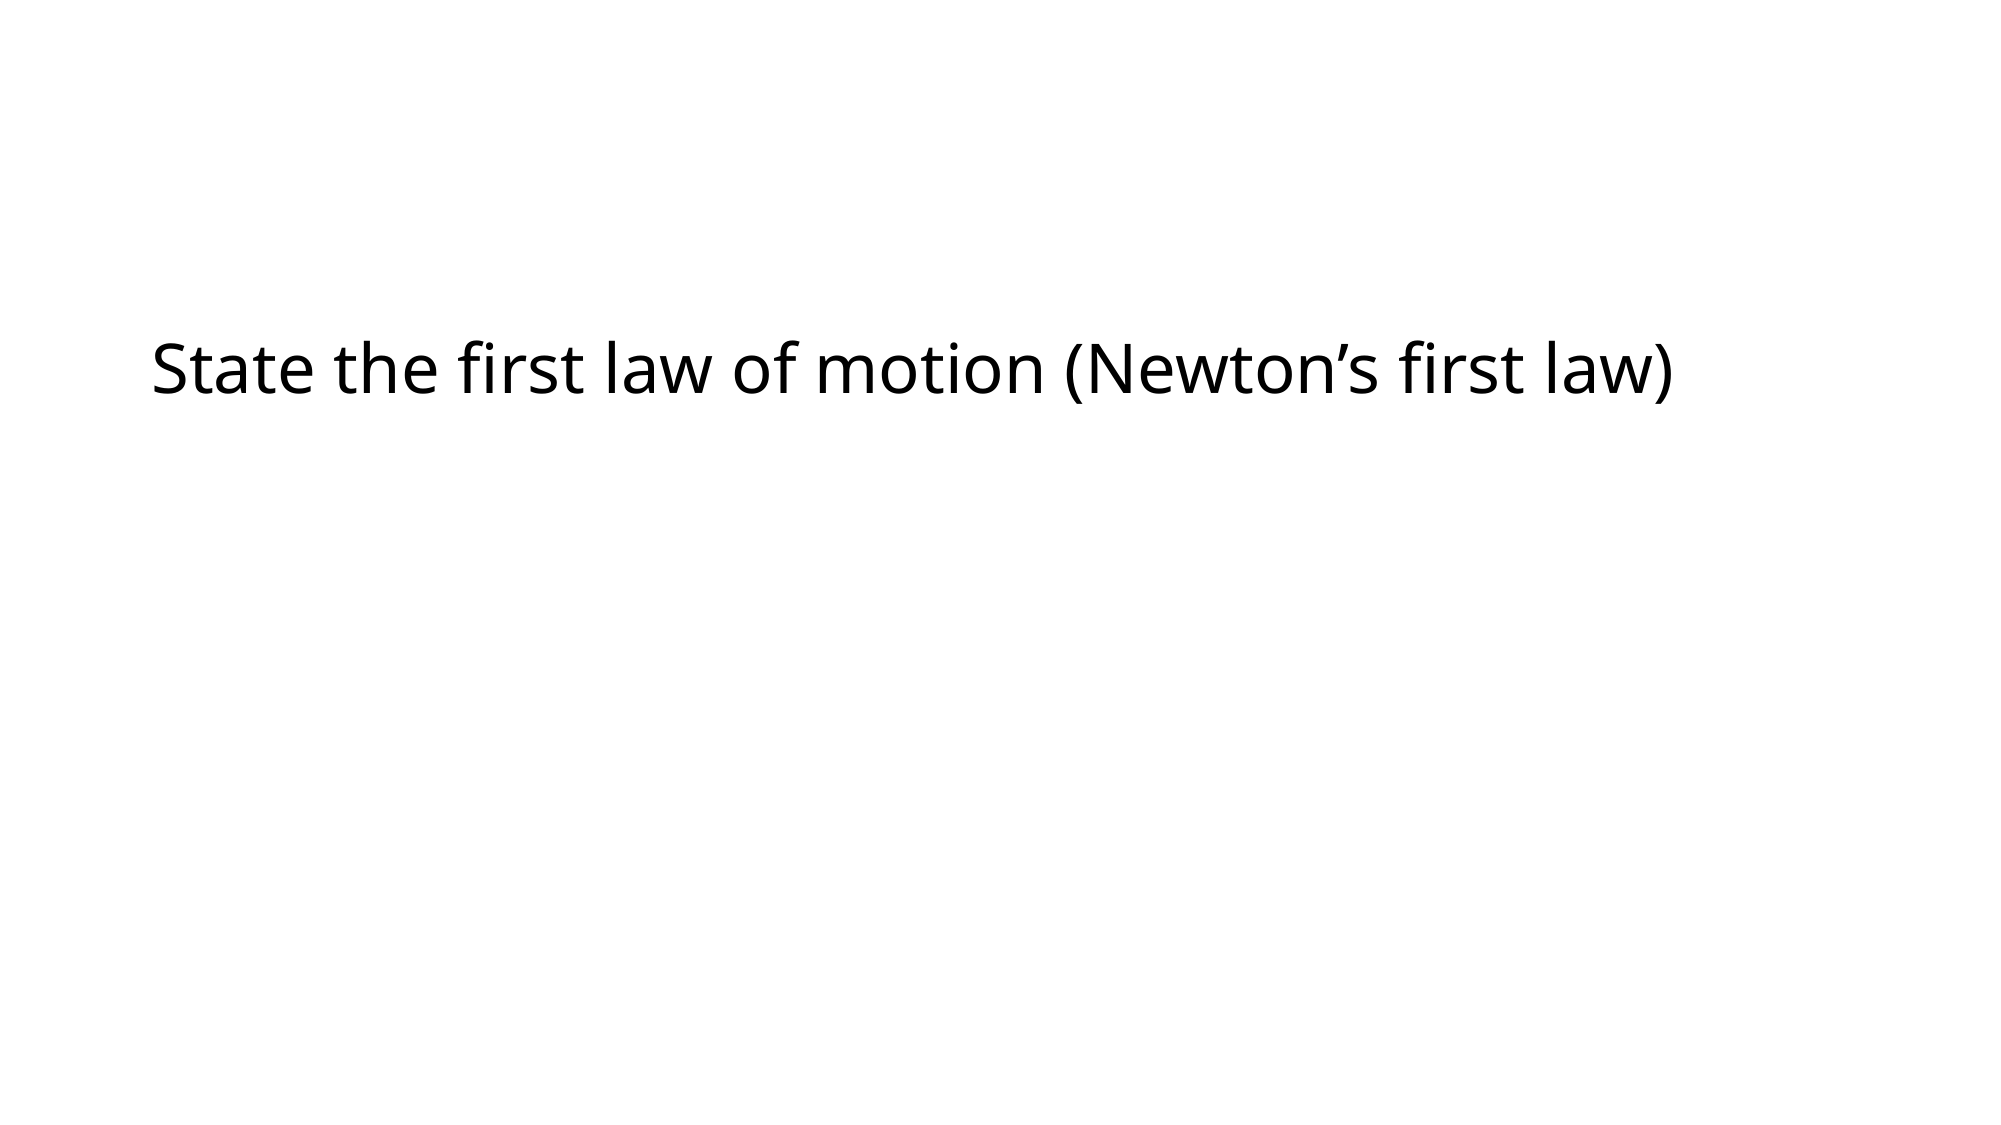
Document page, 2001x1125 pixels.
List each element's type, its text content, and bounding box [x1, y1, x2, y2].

title State the first law of motion (Newton’s first law) [136, 280, 1862, 417]
